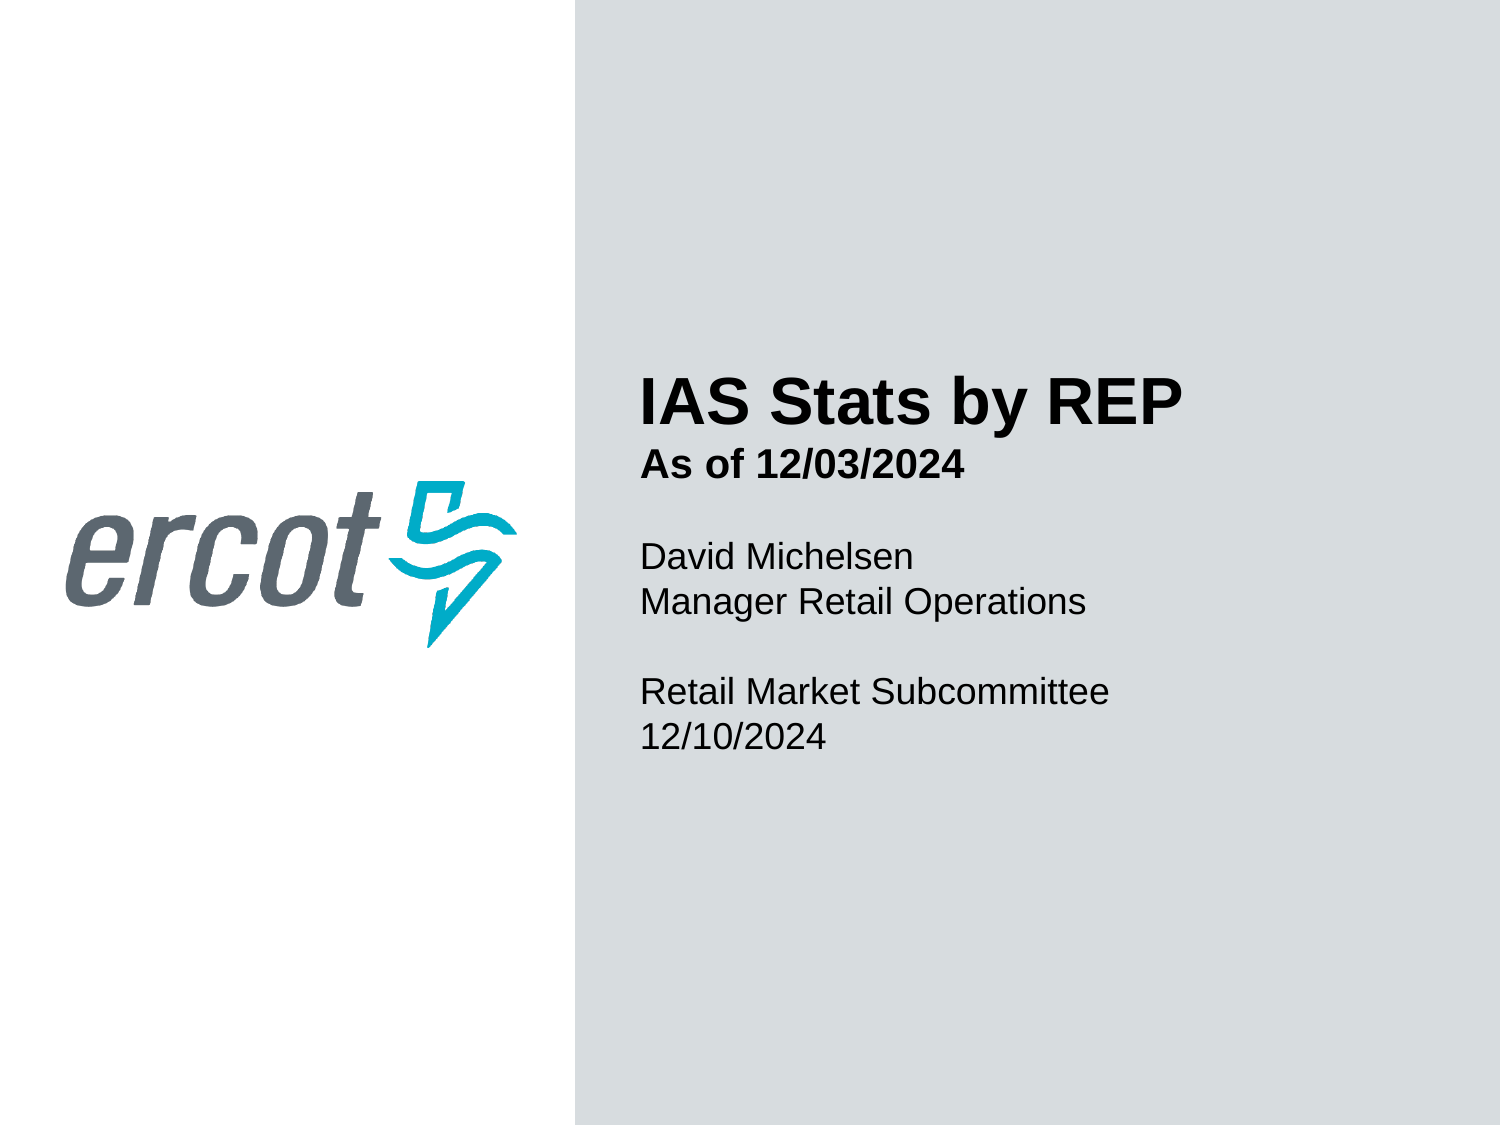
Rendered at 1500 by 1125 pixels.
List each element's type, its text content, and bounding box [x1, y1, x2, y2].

text_box IAS Stats by REP As of 12/03/2024 David Michelsen Manager Retail Operations Retail Market Subcommittee 12/10/2024 [624, 350, 1500, 765]
picture [56, 471, 525, 654]
